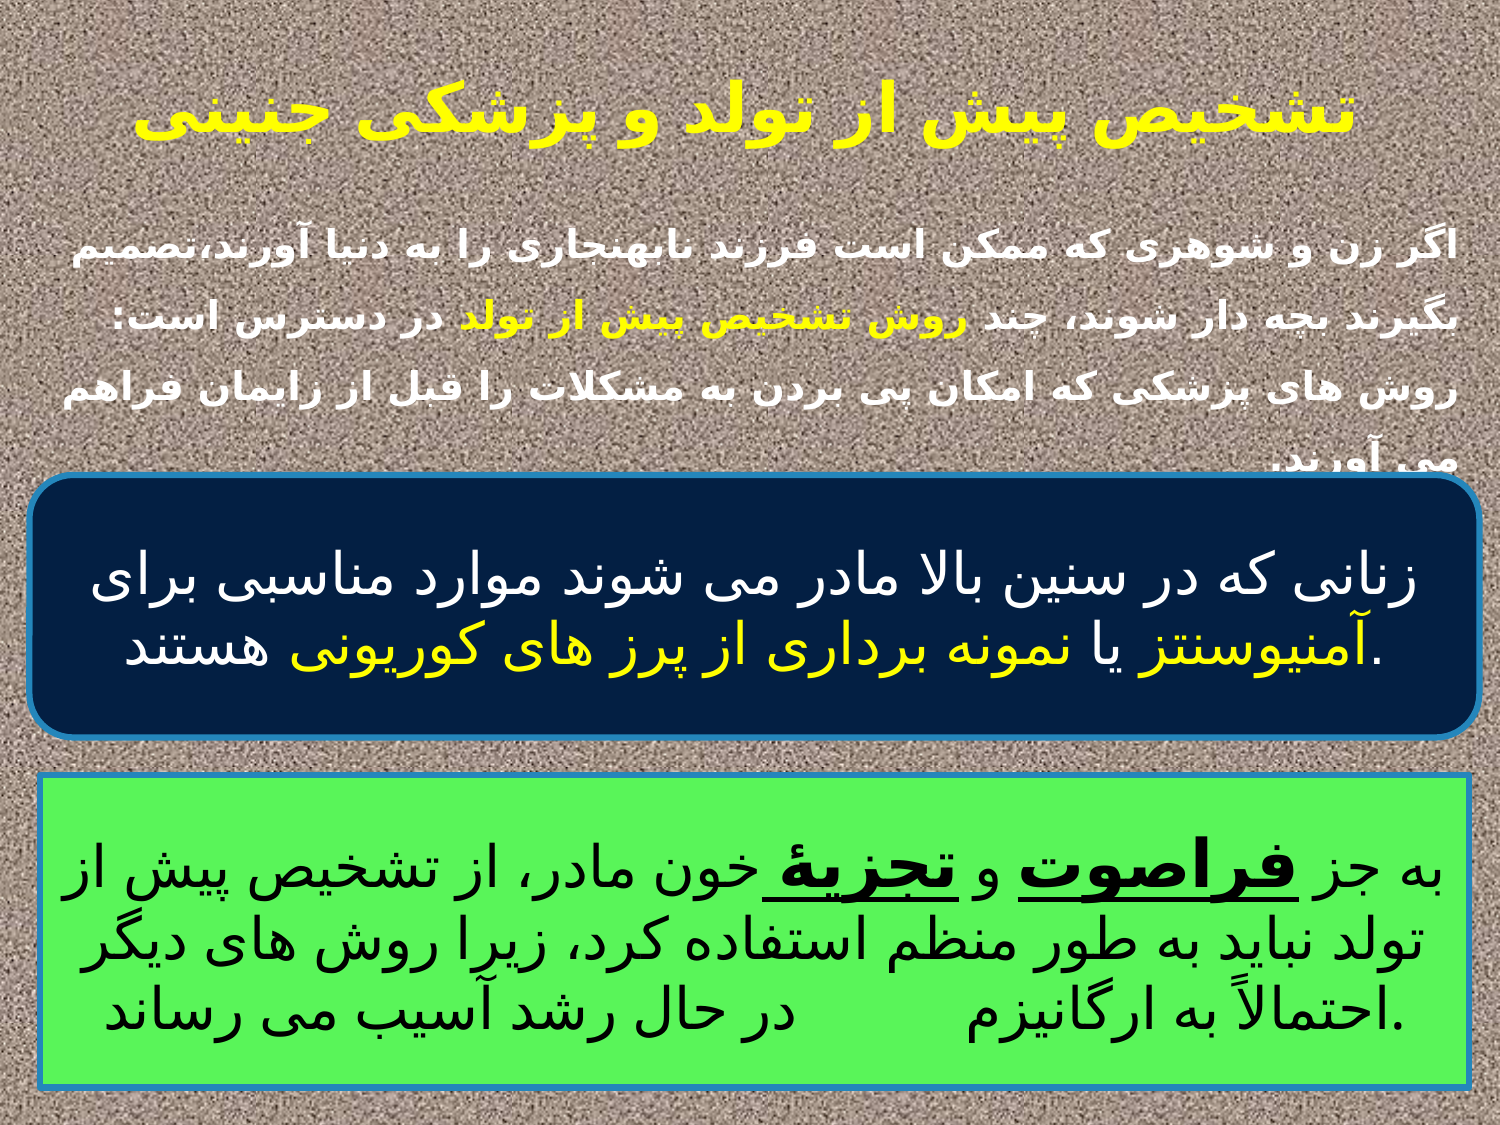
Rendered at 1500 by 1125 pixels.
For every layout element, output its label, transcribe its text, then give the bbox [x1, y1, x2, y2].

list اگر زن و شوهری که ممکن است فرزند نابهنجاری را به دنیا آورند،تصمیم بگیرند بچه دار شوند، چند روش تشخیص پیش از تولد در دسترس است: روش های پزشکی که امکان پی بردن به مشکلات را قبل از زایمان فراهم می آورند. [24, 187, 1475, 488]
text_box زنانی که در سنین بالا مادر می شوند موارد مناسبی برای آمنیوسنتز یا نمونه برداری از پرز های کوریونی هستند. [26, 471, 1483, 741]
footer www.modirkade.ir [212, 1050, 904, 1095]
picture [0, 0, 1500, 1125]
slide_number 27 [1417, 1068, 1494, 1114]
text_box به جز فراصوت و تجزیۀ خون مادر، از تشخیص پیش از تولد نباید به طور منظم استفاده کرد، زیرا روش های دیگر احتمالاً به ارگانیزم در حال رشد آسیب می رساند. [37, 772, 1472, 1091]
title تشخیص پیش از تولد و پزشکی جنینی [75, 37, 1425, 155]
